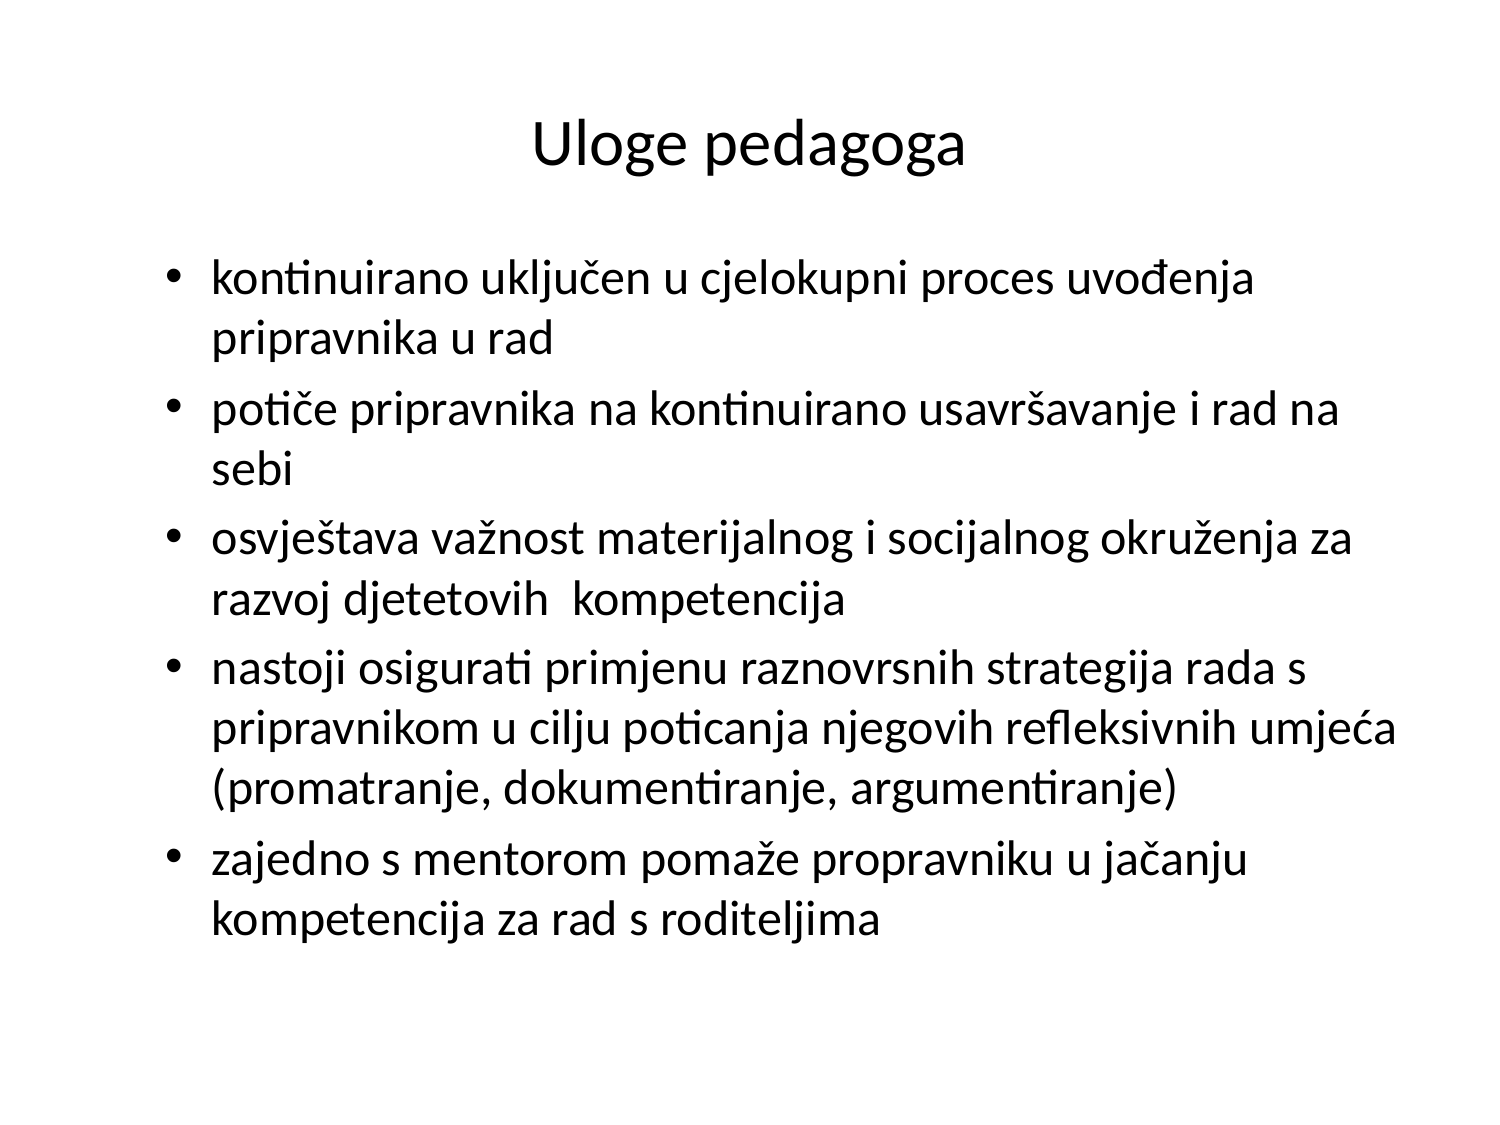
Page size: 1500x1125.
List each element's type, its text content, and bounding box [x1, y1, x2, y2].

title Uloge pedagoga [75, 45, 1425, 233]
list kontinuirano uključen u cjelokupni proces uvođenja pripravnika u rad potiče pripravnika na kontinuirano usavršavanje i rad na sebi osvještava važnost materijalnog i socijalnog okruženja za razvoj djetetovih kompetencija nastoji osigurati primjenu raznovrsnih strategija rada s pripravnikom u cilju poticanja njegovih refleksivnih umjeća (promatranje, dokumentiranje, argumentiranje) zajedno s mentorom pomaže propravniku u jačanju kompetencija za rad s roditeljima [75, 237, 1425, 1050]
